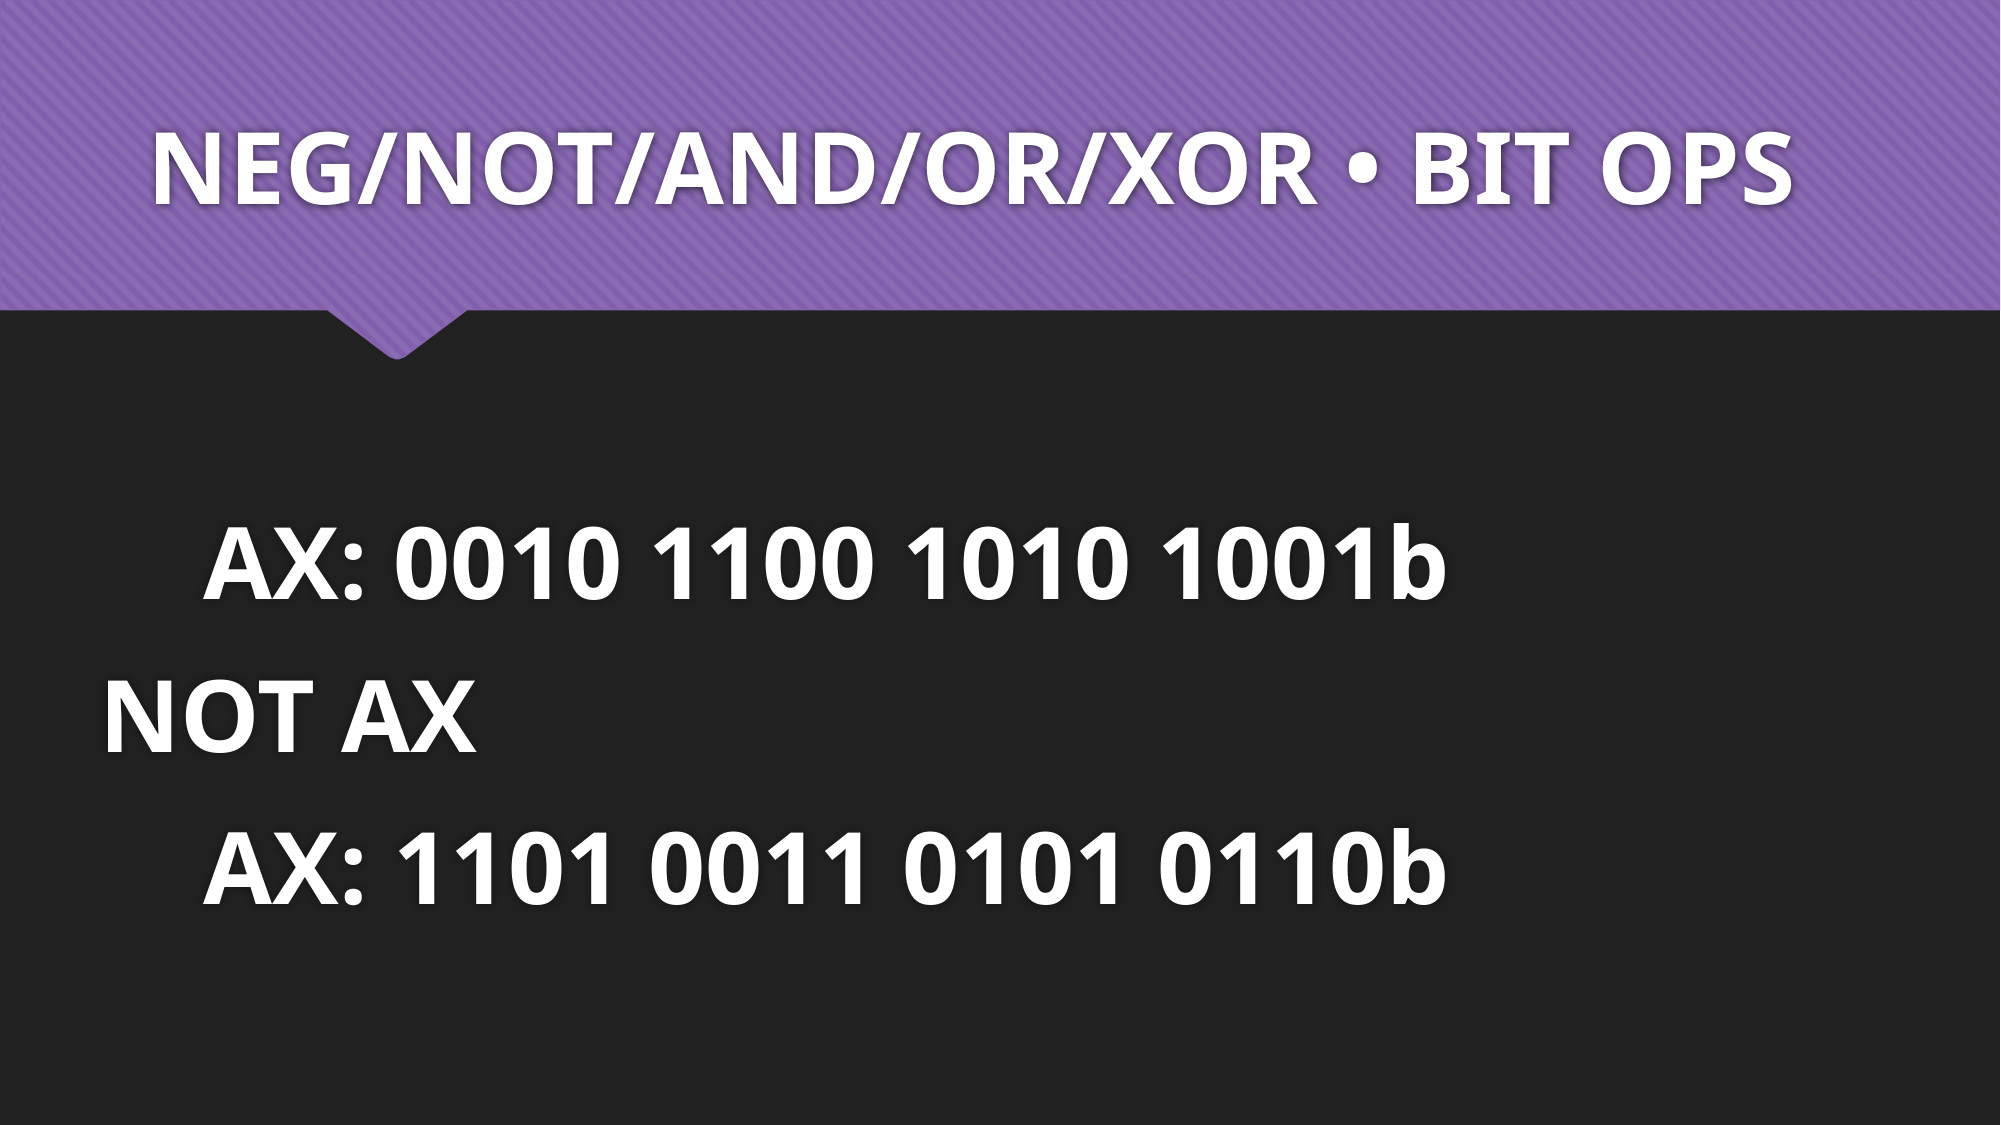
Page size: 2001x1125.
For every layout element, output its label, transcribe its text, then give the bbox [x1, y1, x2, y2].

title NEG/NOT/AND/OR/XOR • BIT OPS [132, 73, 1868, 233]
list AX: 0010 1100 1010 1001b NOT AX AX: 1101 0011 0101 0110b [84, 364, 1919, 1060]
